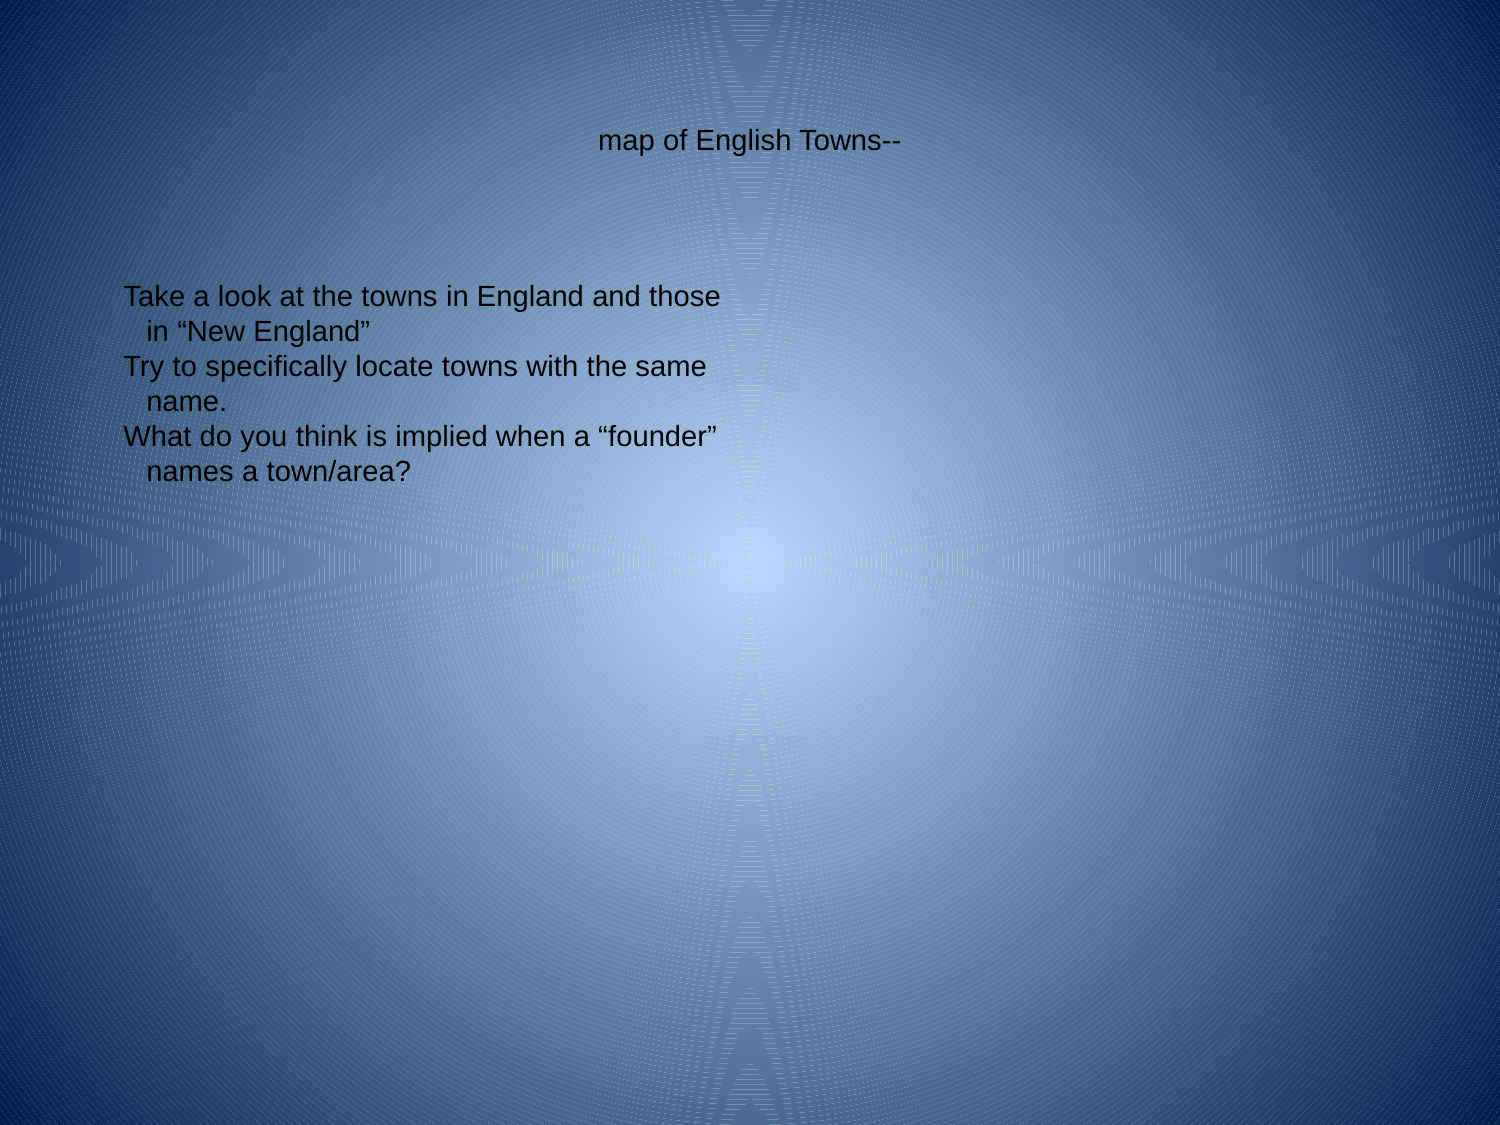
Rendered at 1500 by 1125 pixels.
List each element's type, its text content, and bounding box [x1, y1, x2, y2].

list Take a look at the towns in England and those in “New England” Try to specifically locate towns with the same name. What do you think is implied when a “founder” names a town/area? [75, 262, 738, 1005]
title map of English Towns-- [75, 45, 1425, 233]
